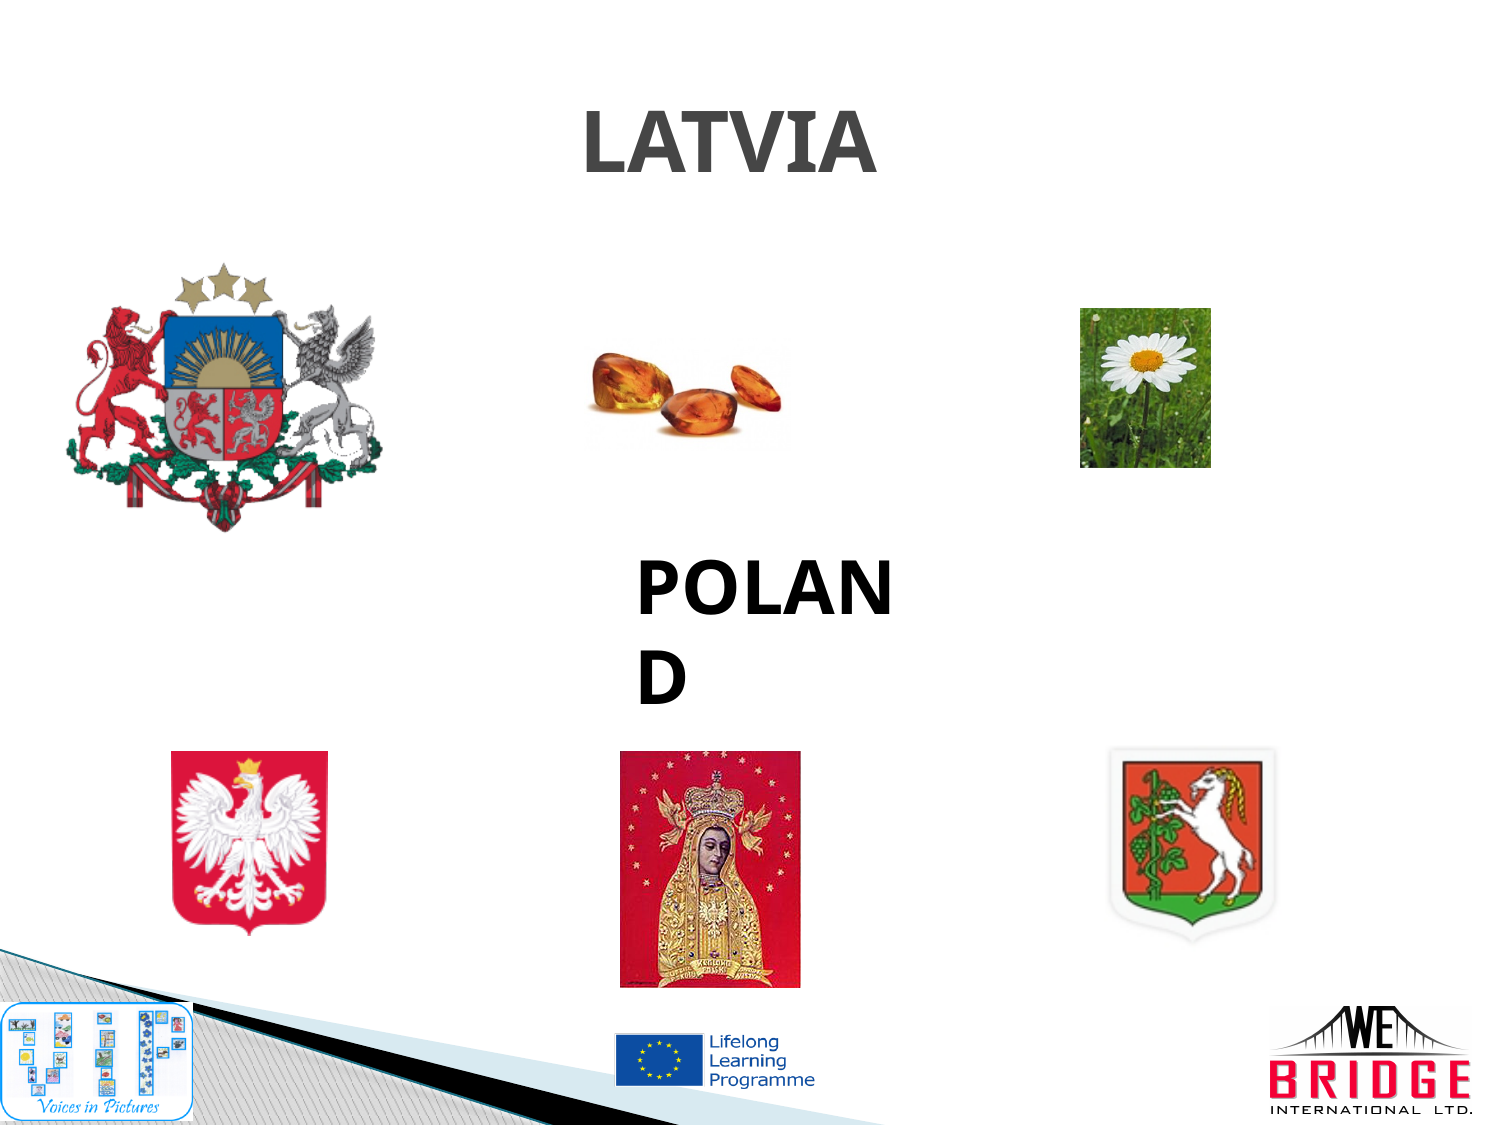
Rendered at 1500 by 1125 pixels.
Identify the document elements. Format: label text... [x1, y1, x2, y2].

text_box POLAND [620, 532, 966, 727]
picture [584, 337, 792, 451]
picture [0, 1002, 193, 1122]
picture [170, 751, 328, 937]
title LATVIA [75, 45, 1425, 233]
picture [619, 751, 801, 988]
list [40, 255, 420, 539]
picture [608, 1027, 833, 1105]
picture [1080, 308, 1211, 469]
picture [1269, 1006, 1473, 1114]
picture [1104, 745, 1282, 953]
